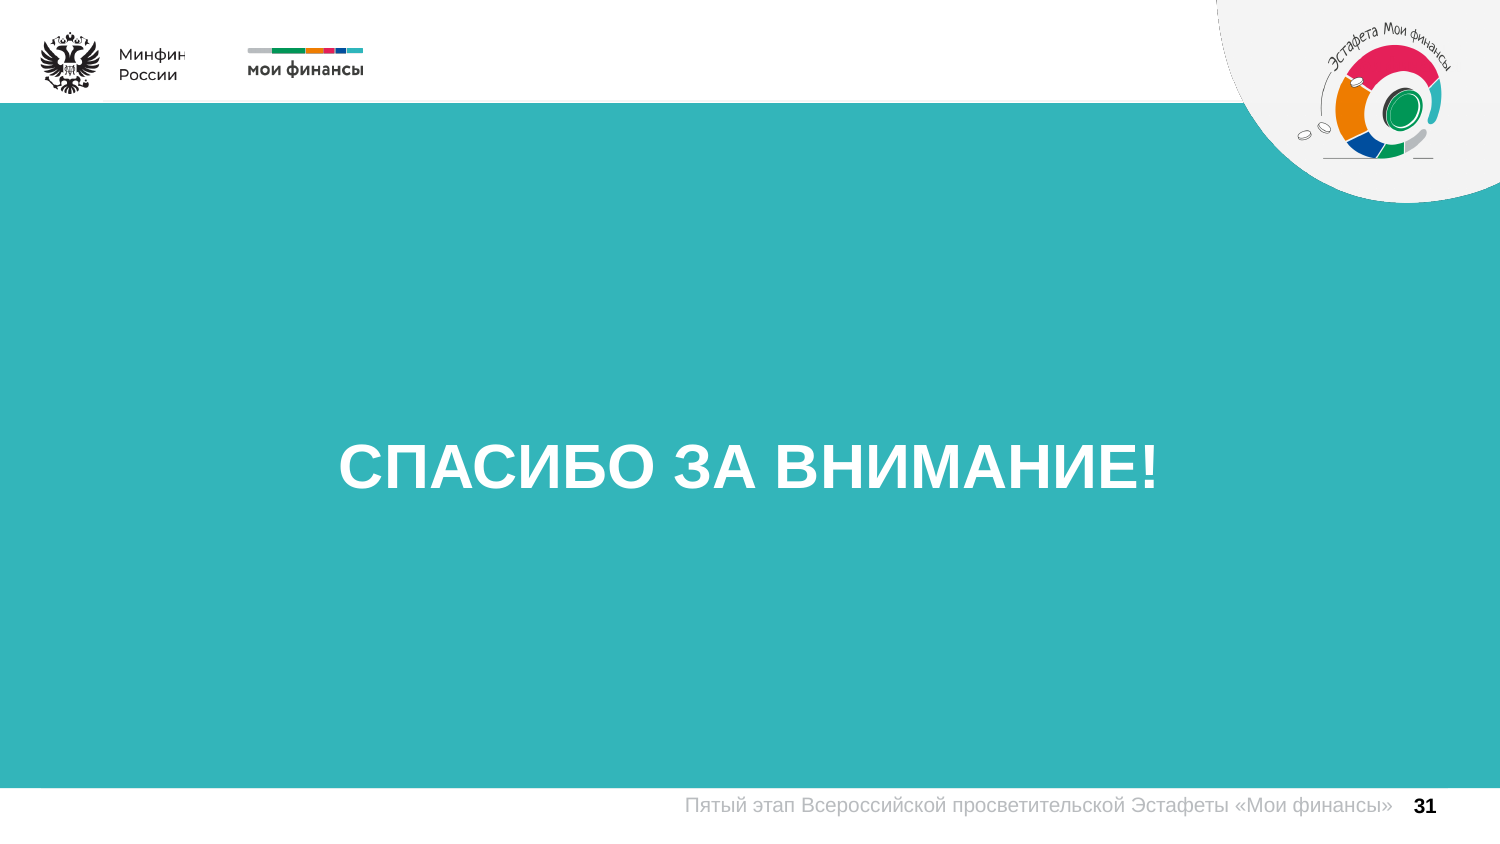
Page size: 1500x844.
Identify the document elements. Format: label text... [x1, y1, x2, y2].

text_box СПАСИБО ЗА ВНИМАНИЕ! [219, 422, 1281, 505]
picture [1216, 0, 1500, 203]
text_box 31 [1394, 784, 1452, 827]
